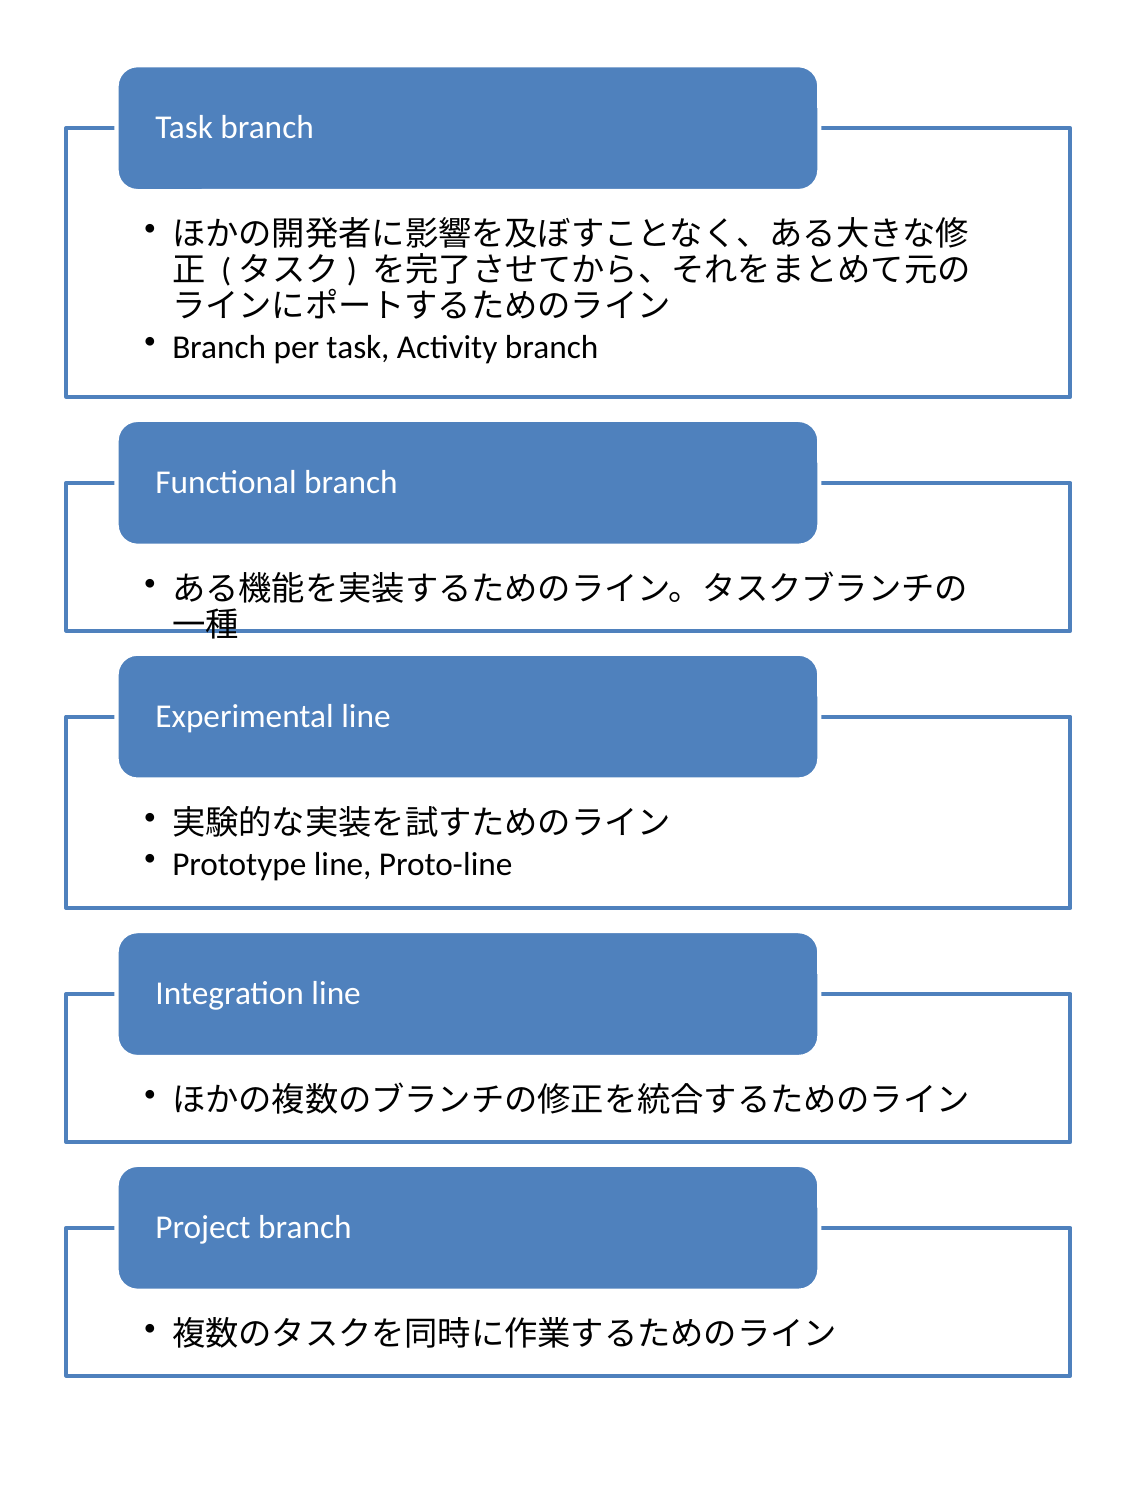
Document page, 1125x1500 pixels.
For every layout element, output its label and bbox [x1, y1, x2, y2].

text_box [66, 64, 1071, 1377]
